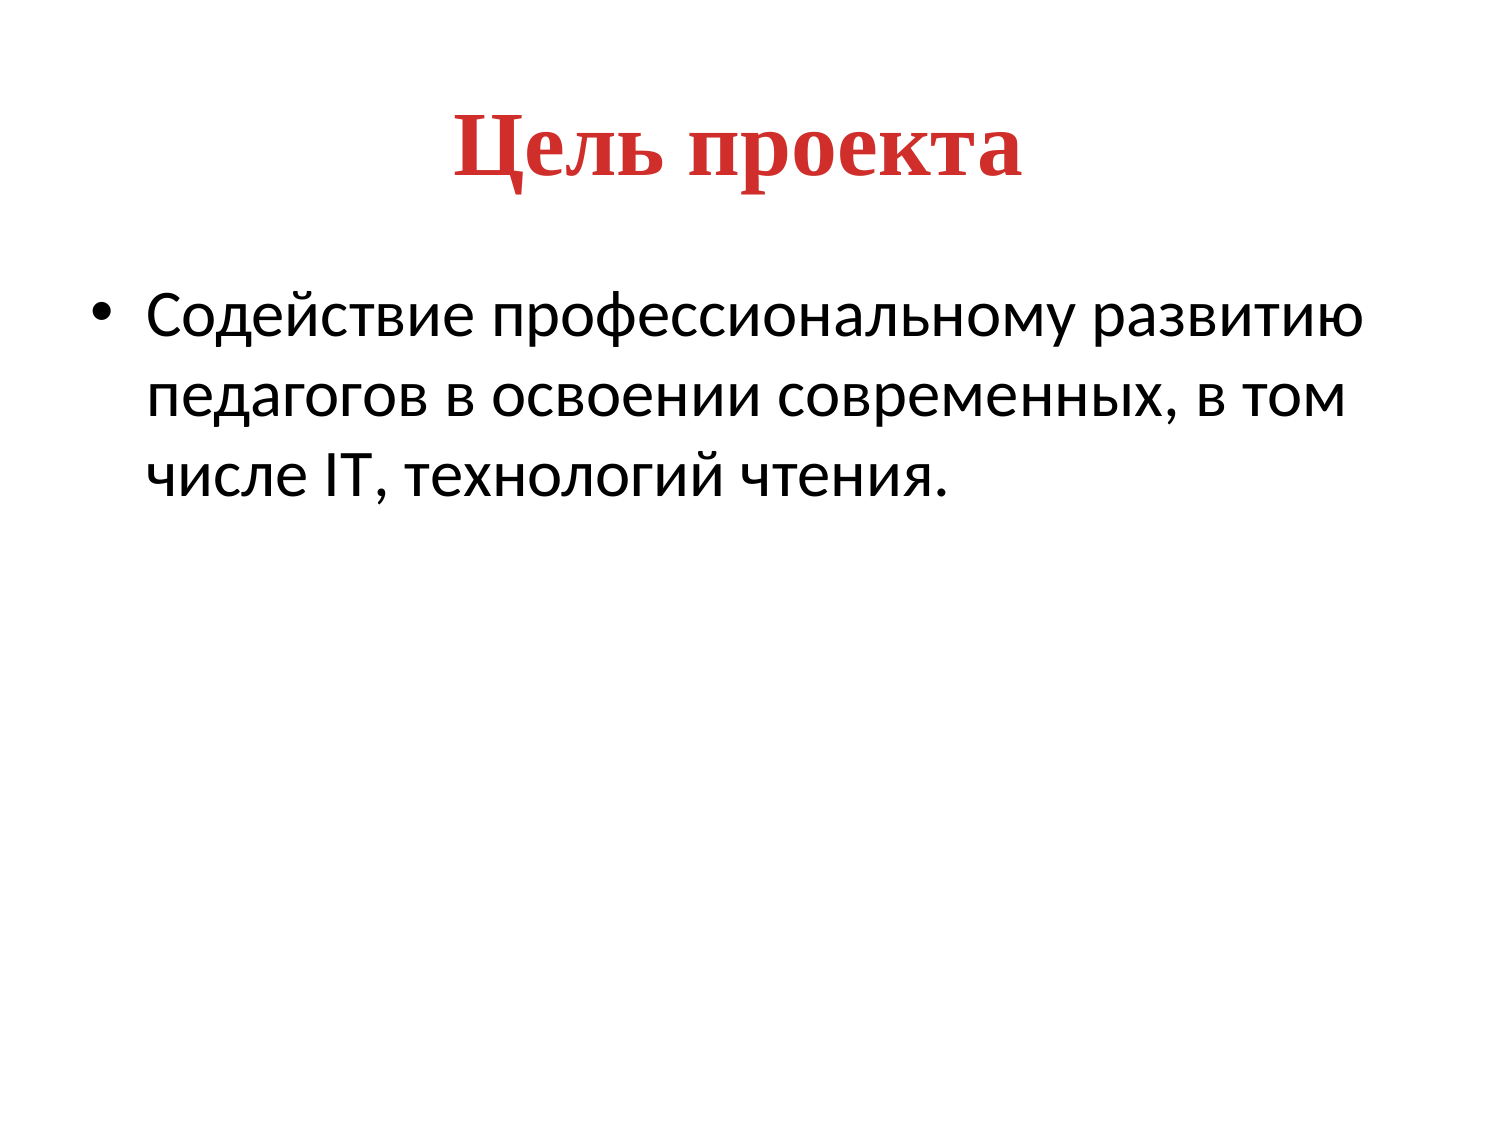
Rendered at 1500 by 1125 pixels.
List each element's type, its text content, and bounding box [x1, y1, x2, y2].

list Содействие профессиональному развитию педагогов в освоении современных, в том числе IT, технологий чтения. [75, 262, 1425, 1005]
title Цель проекта [75, 45, 1425, 233]
